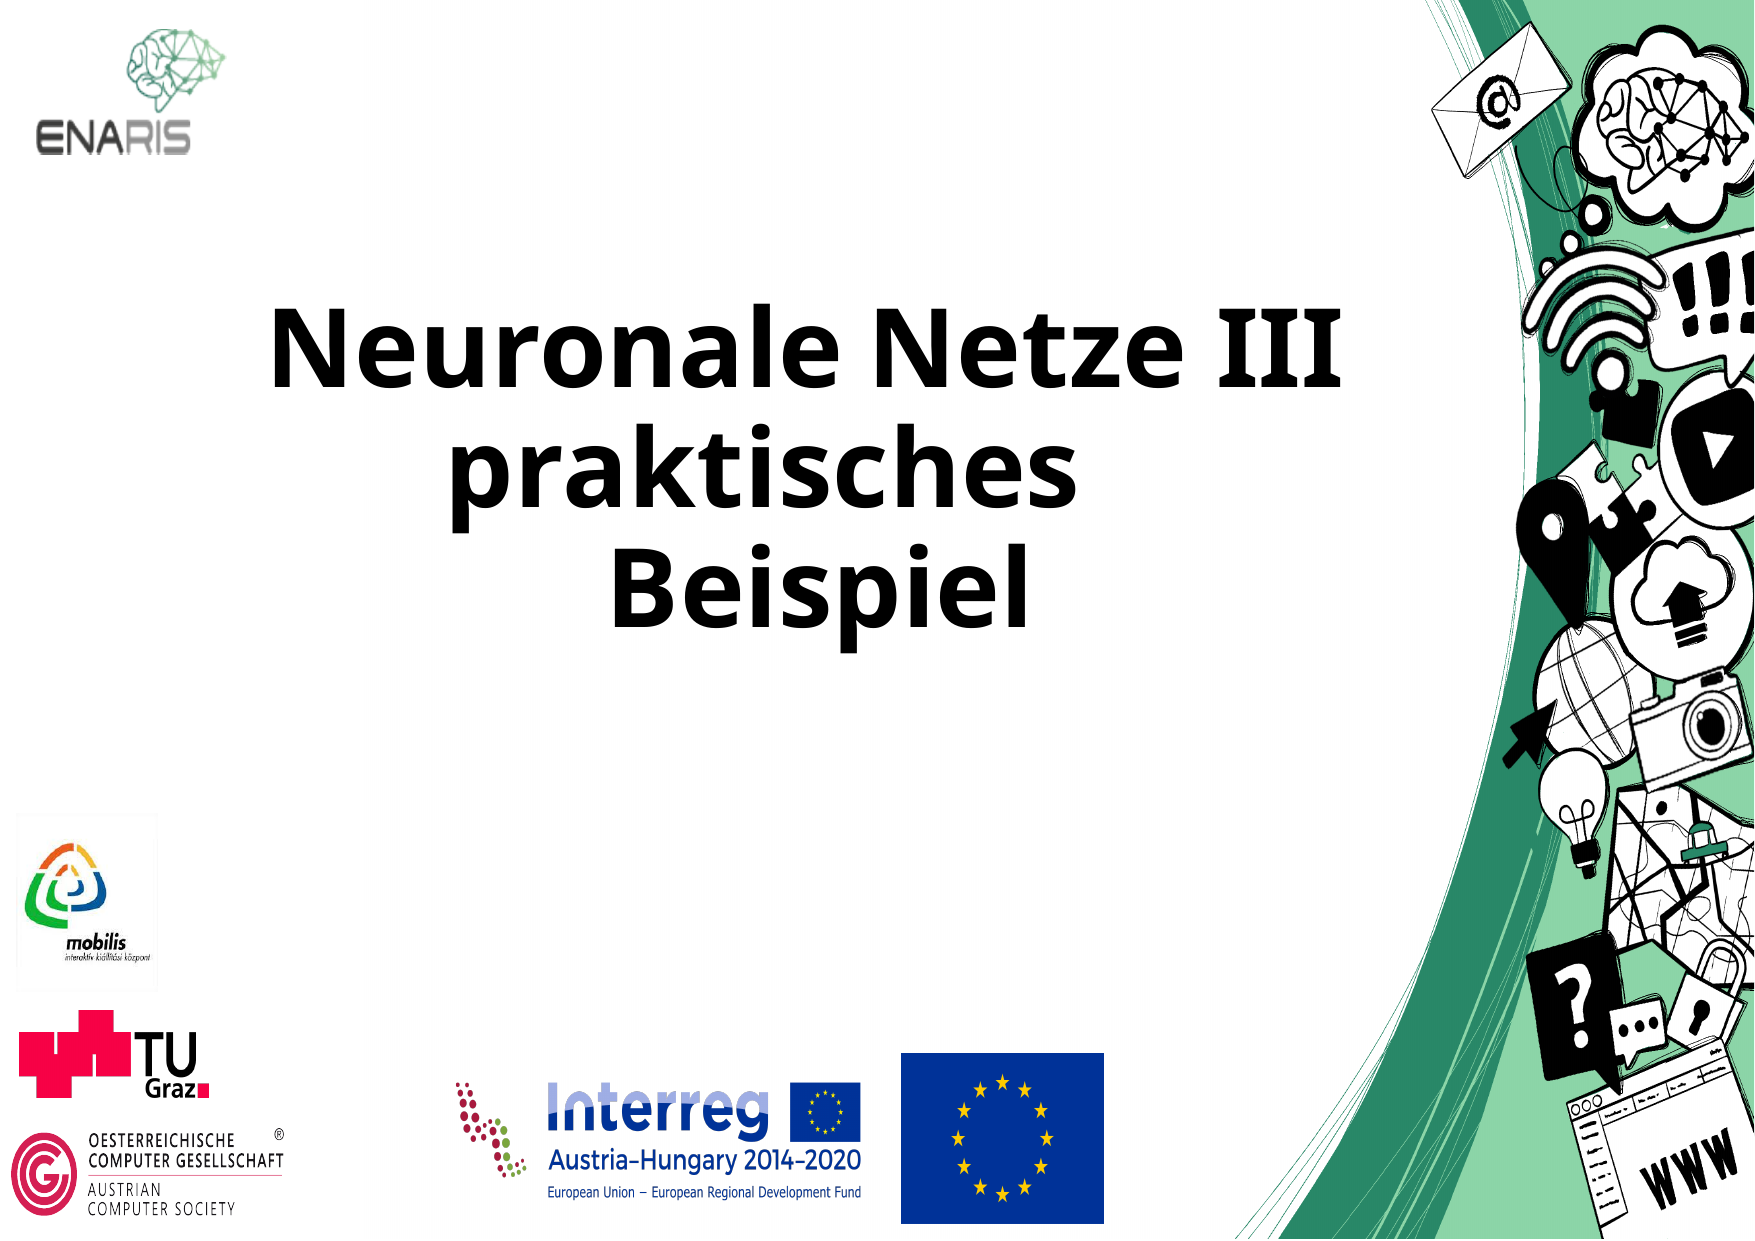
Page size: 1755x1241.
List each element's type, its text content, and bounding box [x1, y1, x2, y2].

picture [11, 1128, 284, 1216]
picture [363, 0, 1755, 1239]
picture [36, 29, 227, 155]
picture [19, 1010, 209, 1098]
picture [16, 813, 158, 992]
title Neuronale Netze III praktisches Beispiel [252, 285, 1386, 649]
